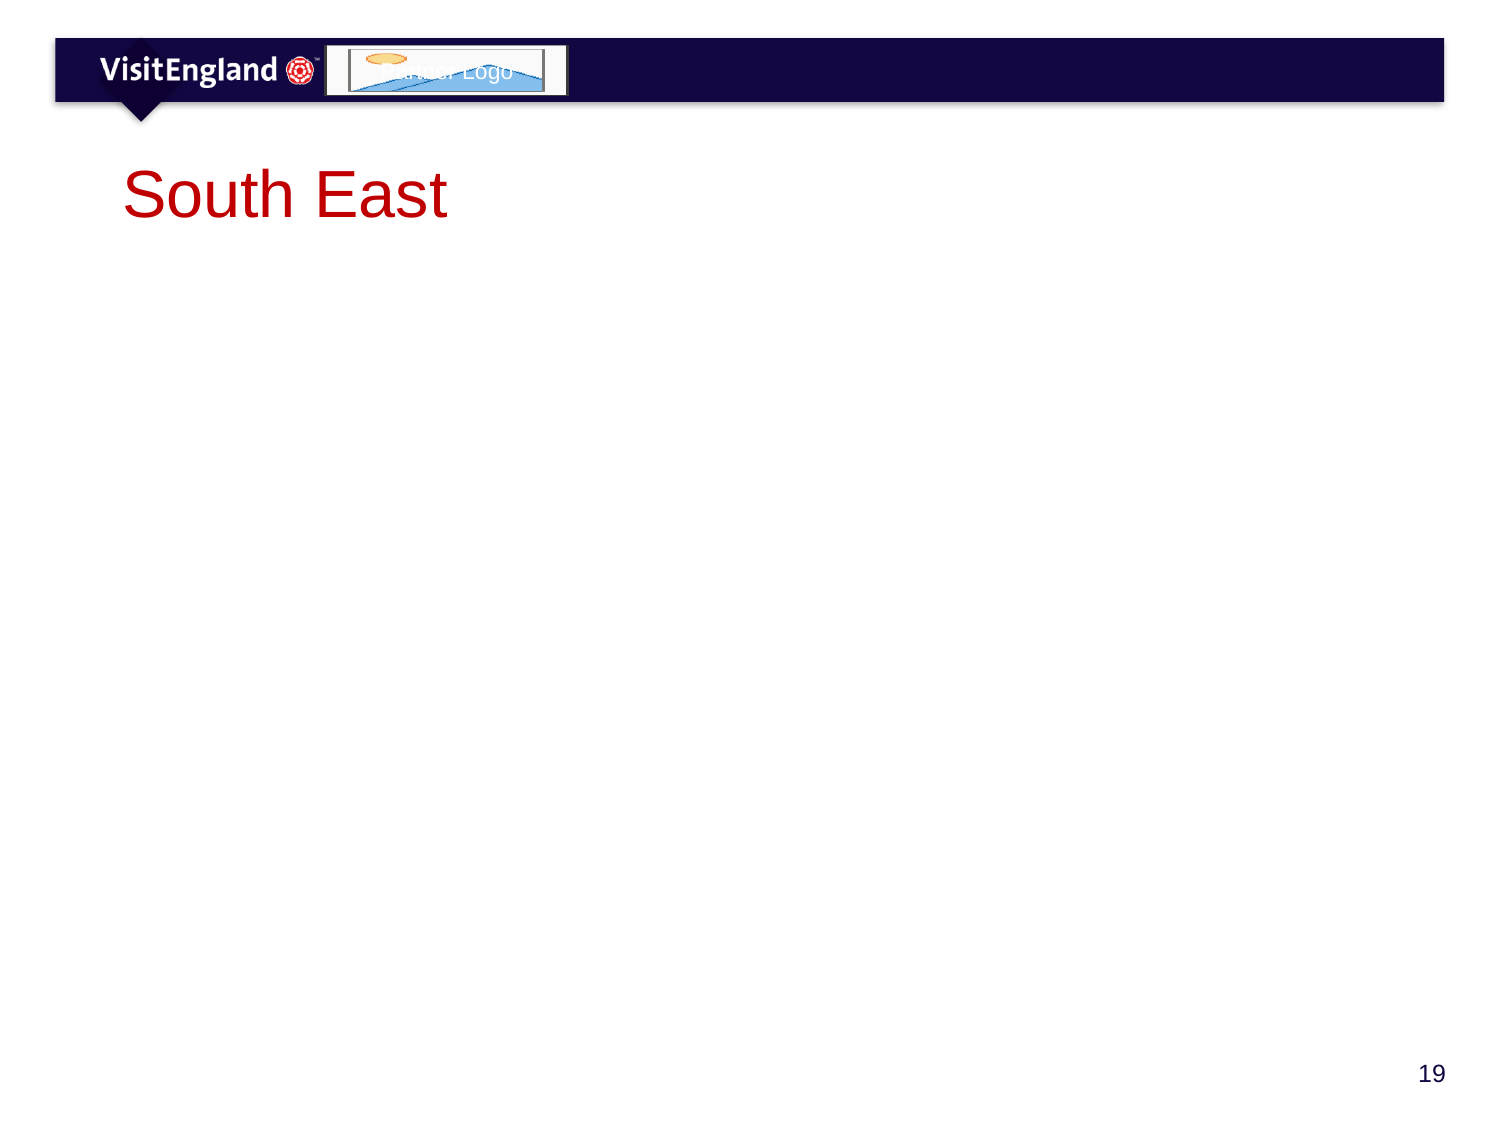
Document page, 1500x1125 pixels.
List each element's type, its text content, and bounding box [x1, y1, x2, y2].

title South East [107, 143, 1445, 276]
picture [95, 42, 579, 98]
